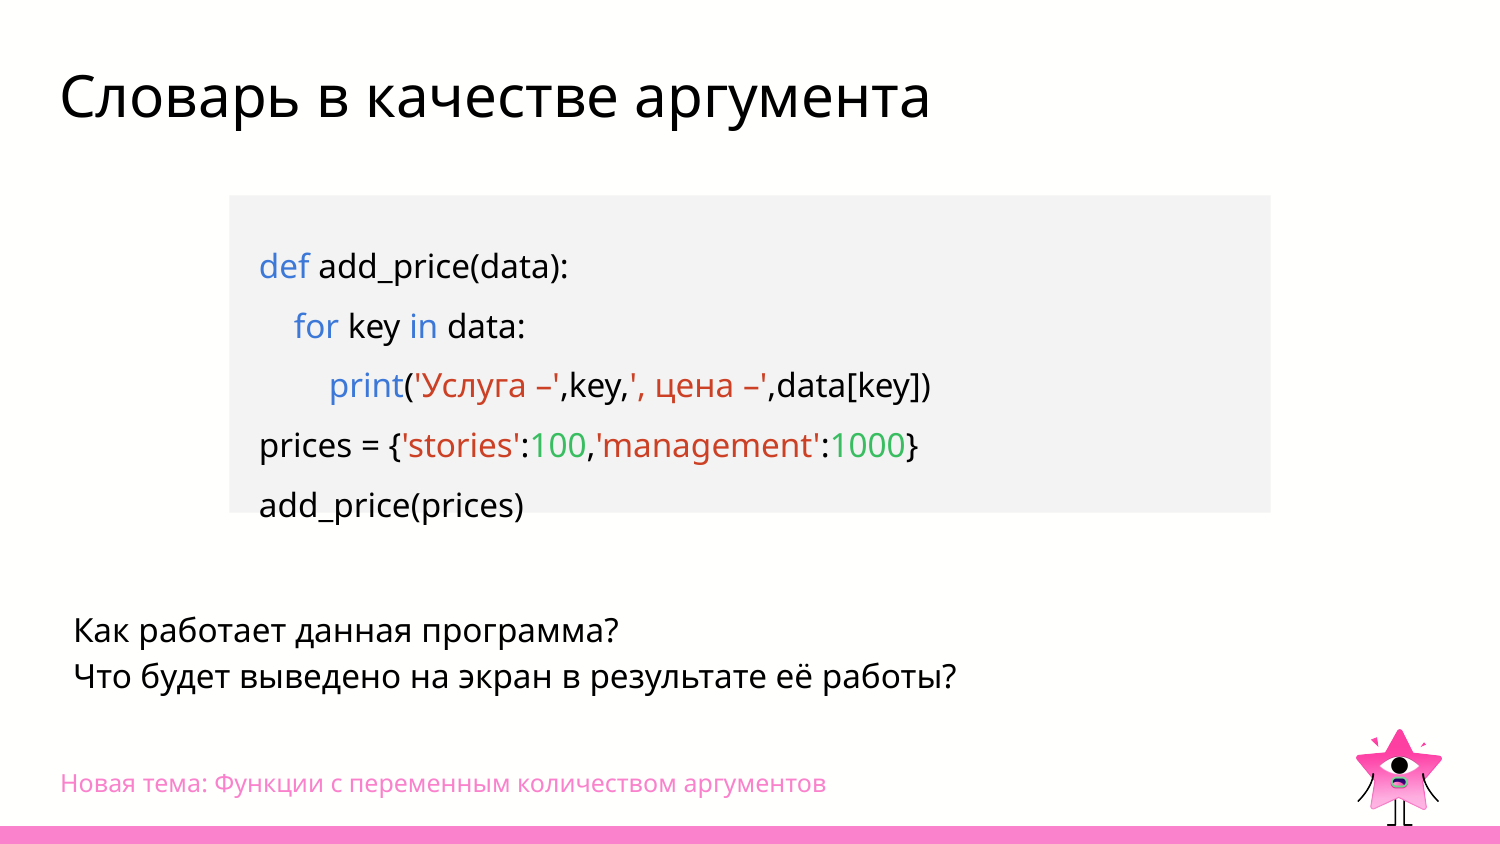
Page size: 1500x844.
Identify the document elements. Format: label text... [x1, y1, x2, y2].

text_box def add_price(data): for key in data: print('Услуга –',key,', цена –',data[key]) prices = {'stories':100,'management':1000} add_price(prices) [229, 195, 1271, 513]
title Словарь в качестве аргумента [59, 59, 1441, 150]
picture [1356, 729, 1442, 826]
subtitle Новая тема: Функции с переменным количеством аргументов [60, 767, 1233, 813]
list Как работает данная программа? Что будет выведено на экран в результате её работы? [73, 603, 1457, 721]
